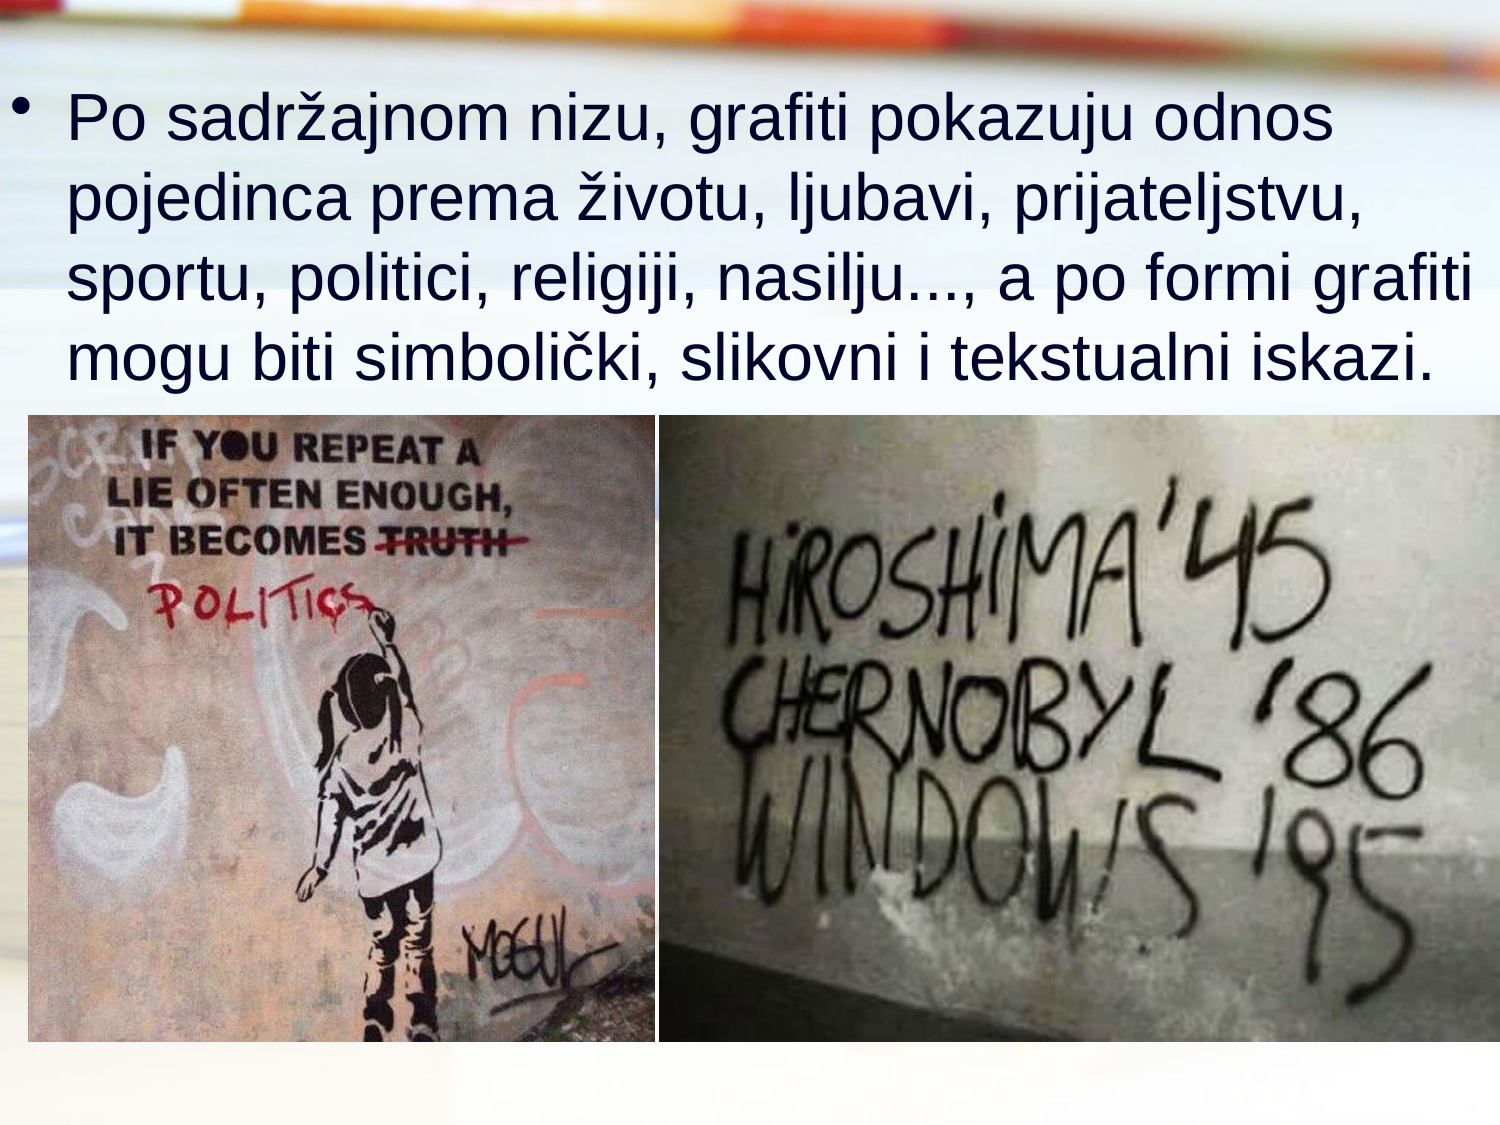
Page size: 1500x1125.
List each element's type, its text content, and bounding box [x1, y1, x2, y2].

list Po sadržajnom nizu, grafiti pokazuju odnos pojedinca prema životu, ljubavi, prijateljstvu, sportu, politici, religiji, nasilju..., a po formi grafiti mogu biti simbolički, slikovni i tekstualni iskazi. [0, 66, 1496, 433]
picture [0, 0, 1500, 1125]
